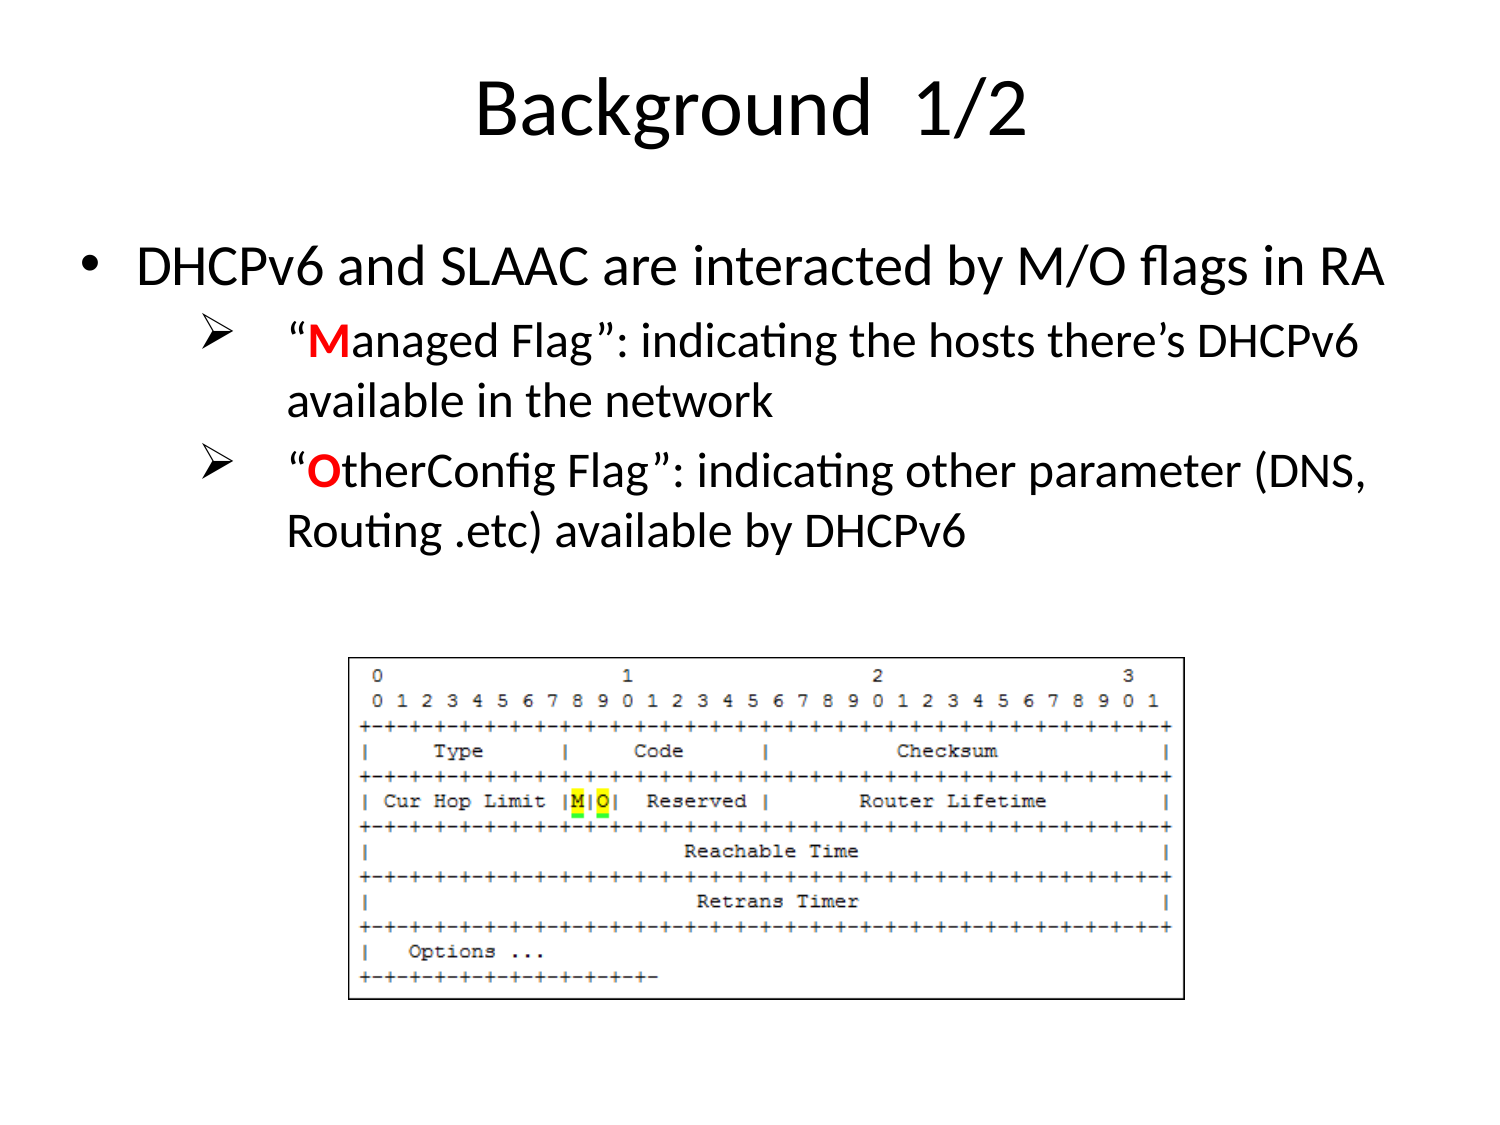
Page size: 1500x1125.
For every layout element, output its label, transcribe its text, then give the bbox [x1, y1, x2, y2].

list DHCPv6 and SLAAC are interacted by M/O flags in RA “Managed Flag”: indicating the hosts there’s DHCPv6 available in the network “OtherConfig Flag”: indicating other parameter (DNS, Routing .etc) available by DHCPv6 [64, 219, 1424, 1071]
picture [348, 657, 1185, 1000]
title Background 1/2 [76, 30, 1428, 173]
